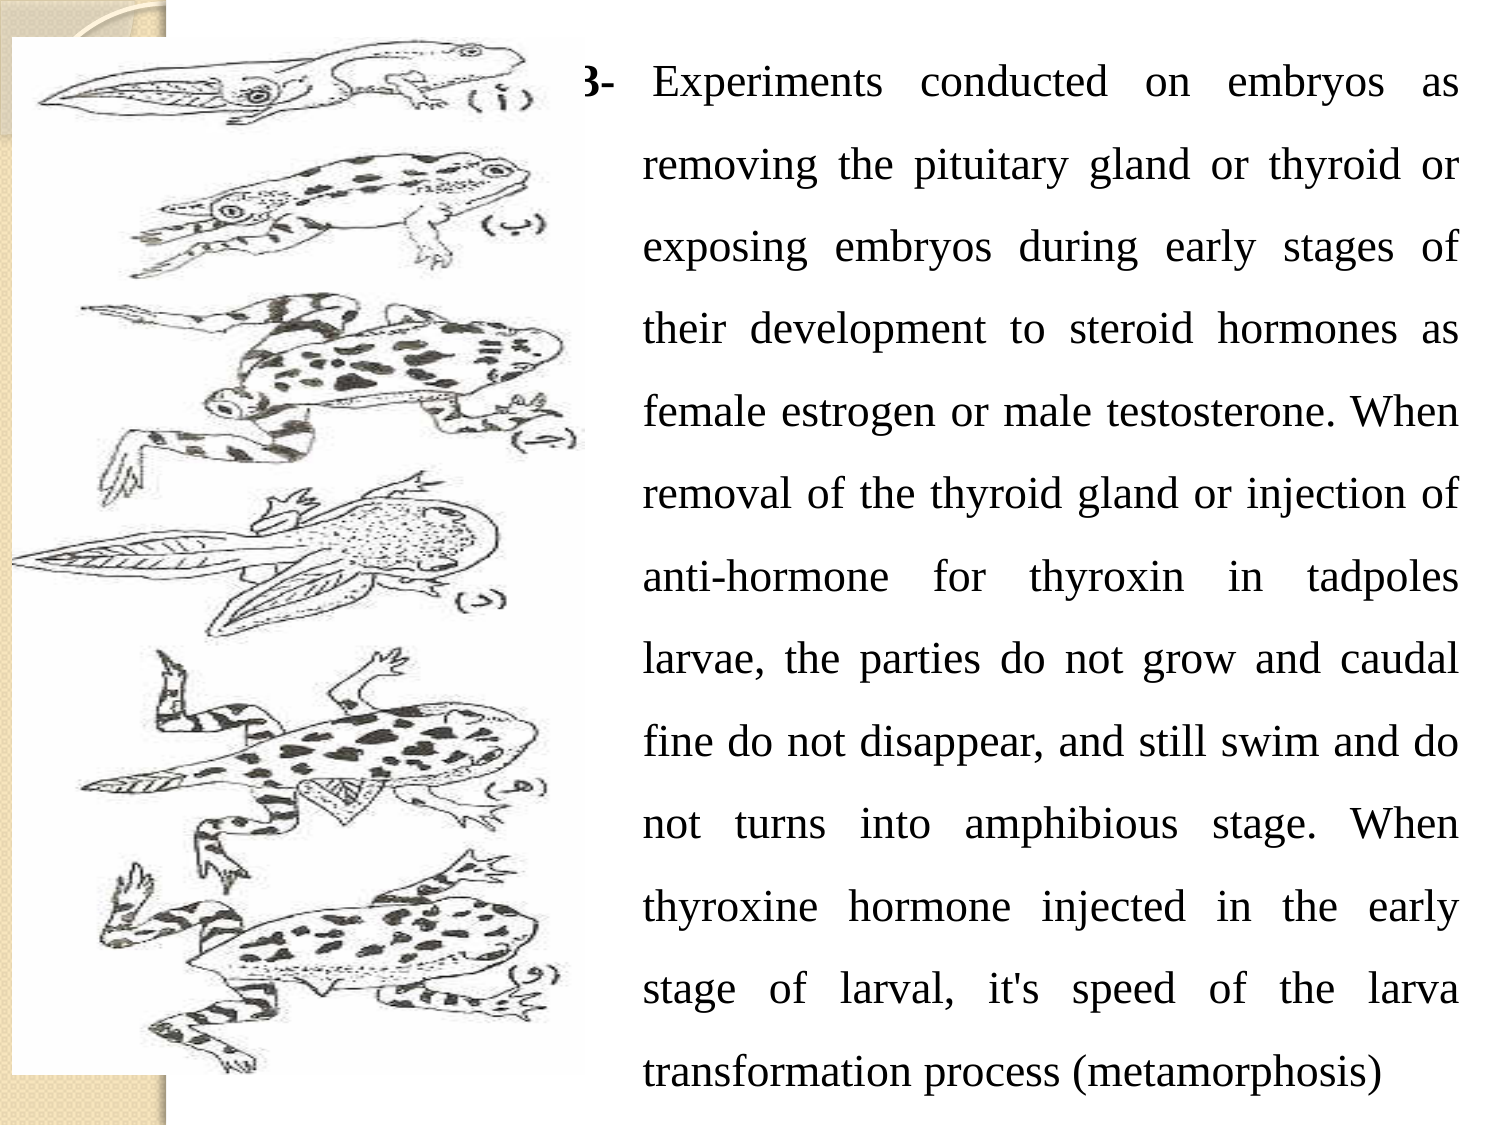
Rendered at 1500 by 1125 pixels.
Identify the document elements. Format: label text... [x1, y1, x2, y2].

picture [12, 37, 585, 1076]
text_box 3- Experiments conducted on embryos as removing the pituitary gland or thyroid or exposing embryos during early stages of their development to steroid hormones as female estrogen or male testosterone. When removal of the thyroid gland or injection of anti-hormone for thyroxin in tadpoles larvae, the parties do not grow and caudal fine do not disappear, and still swim and do not turns into amphibious stage. When thyroxine hormone injected in the early stage of larval, it's speed of the larva transformation process (metamorphosis) [562, 16, 1475, 1103]
